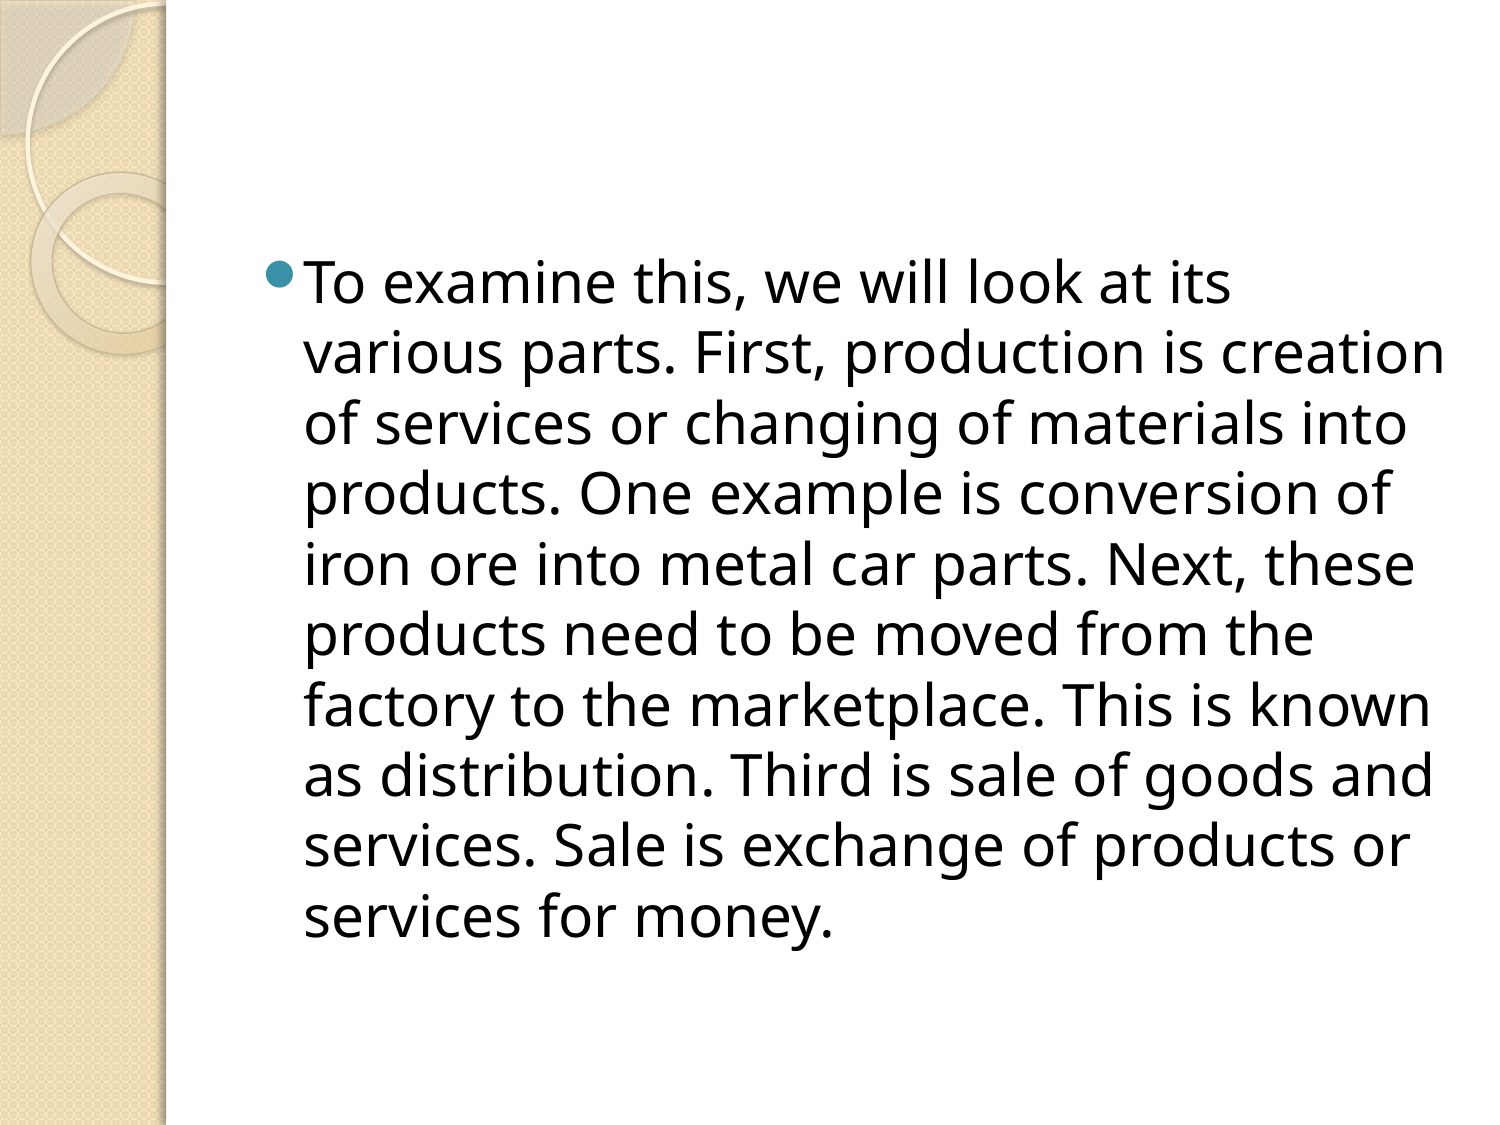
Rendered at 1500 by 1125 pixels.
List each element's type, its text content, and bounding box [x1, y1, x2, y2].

list To examine this, we will look at its various parts. First, production is creation of services or changing of materials into products. One example is conversion of iron ore into metal car parts. Next, these products need to be moved from the factory to the marketplace. This is known as distribution. Third is sale of goods and services. Sale is exchange of products or services for money. [235, 237, 1466, 1025]
